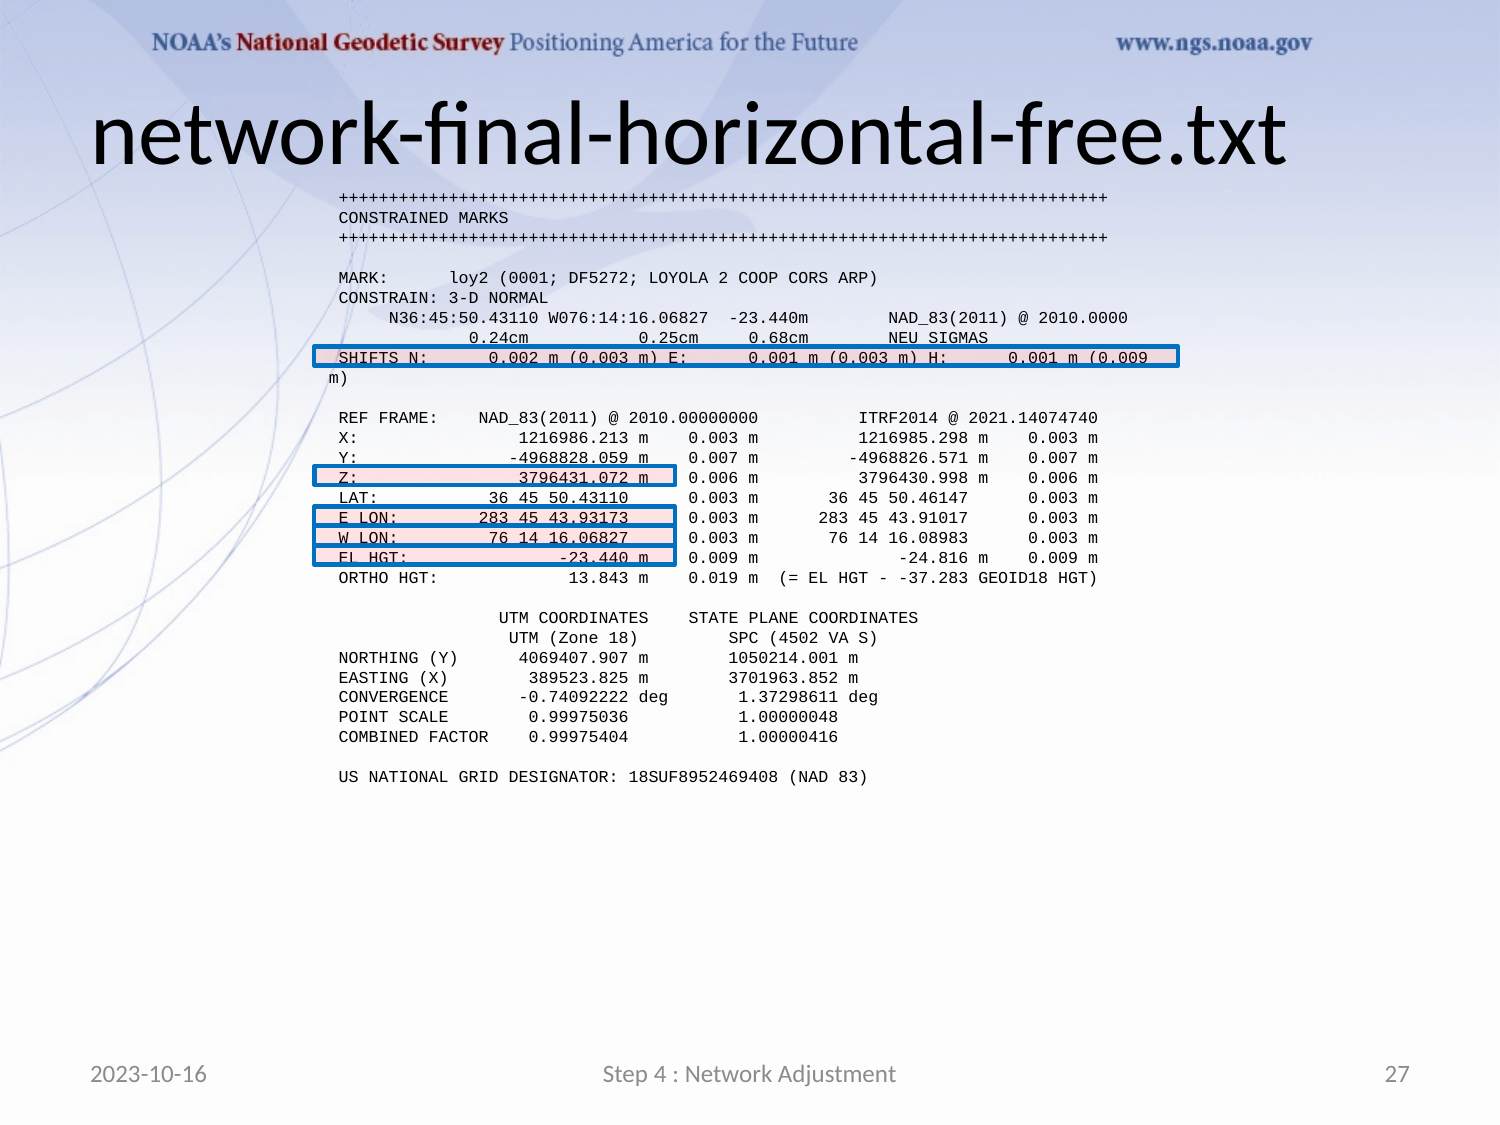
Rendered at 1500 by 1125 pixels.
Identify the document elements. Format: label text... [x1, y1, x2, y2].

text_box +++++++++++++++++++++++++++++++++++++++++++++++++++++++++++++++++++++++++++++ CONSTRAINED MARKS +++++++++++++++++++++++++++++++++++++++++++++++++++++++++++++++++++++++++++++ MARK: loy2 (0001; DF5272; LOYOLA 2 COOP CORS ARP) CONSTRAIN: 3-D NORMAL N36:45:50.43110 W076:14:16.06827 -23.440m NAD_83(2011) @ 2010.0000 0.24cm 0.25cm 0.68cm NEU SIGMAS SHIFTS N: 0.002 m (0.003 m) E: 0.001 m (0.003 m) H: 0.001 m (0.009 m) REF FRAME: NAD_83(2011) @ 2010.00000000 ITRF2014 @ 2021.14074740 X: 1216986.213 m 0.003 m 1216985.298 m 0.003 m Y: -4968828.059 m 0.007 m -4968826.571 m 0.007 m Z: 3796431.072 m 0.006 m 3796430.998 m 0.006 m LAT: 36 45 50.43110 0.003 m 36 45 50.46147 0.003 m E LON: 283 45 43.93173 0.003 m 283 45 43.91017 0.003 m W LON: 76 14 16.06827 0.003 m 76 14 16.08983 0.003 m EL HGT: -23.440 m 0.009 m -24.816 m 0.009 m ORTHO HGT: 13.843 m 0.019 m (= EL HGT - -37.283 GEOID18 HGT) UTM COORDINATES STATE PLANE COORDINATES UTM (Zone 18) SPC (4502 VA S) NORTHING (Y) 4069407.907 m 1050214.001 m EASTING (X) 389523.825 m 3701963.852 m CONVERGENCE -0.74092222 deg 1.37298611 deg POINT SCALE 0.99975036 1.00000048 COMBINED FACTOR 0.99975404 1.00000416 US NATIONAL GRID DESIGNATOR: 18SUF8952469408 (NAD 83) [313, 179, 1186, 794]
text_box [312, 523, 677, 543]
slide_number 27 [1074, 1042, 1425, 1103]
text_box [312, 543, 677, 567]
title network-final-horizontal-free.txt [74, 74, 1426, 181]
picture [0, 0, 1500, 1125]
text_box [312, 504, 677, 523]
text_box [312, 464, 677, 487]
text_box [312, 344, 1180, 368]
footer Step 4 : Network Adjustment [512, 1042, 988, 1103]
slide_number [75, 1042, 425, 1103]
